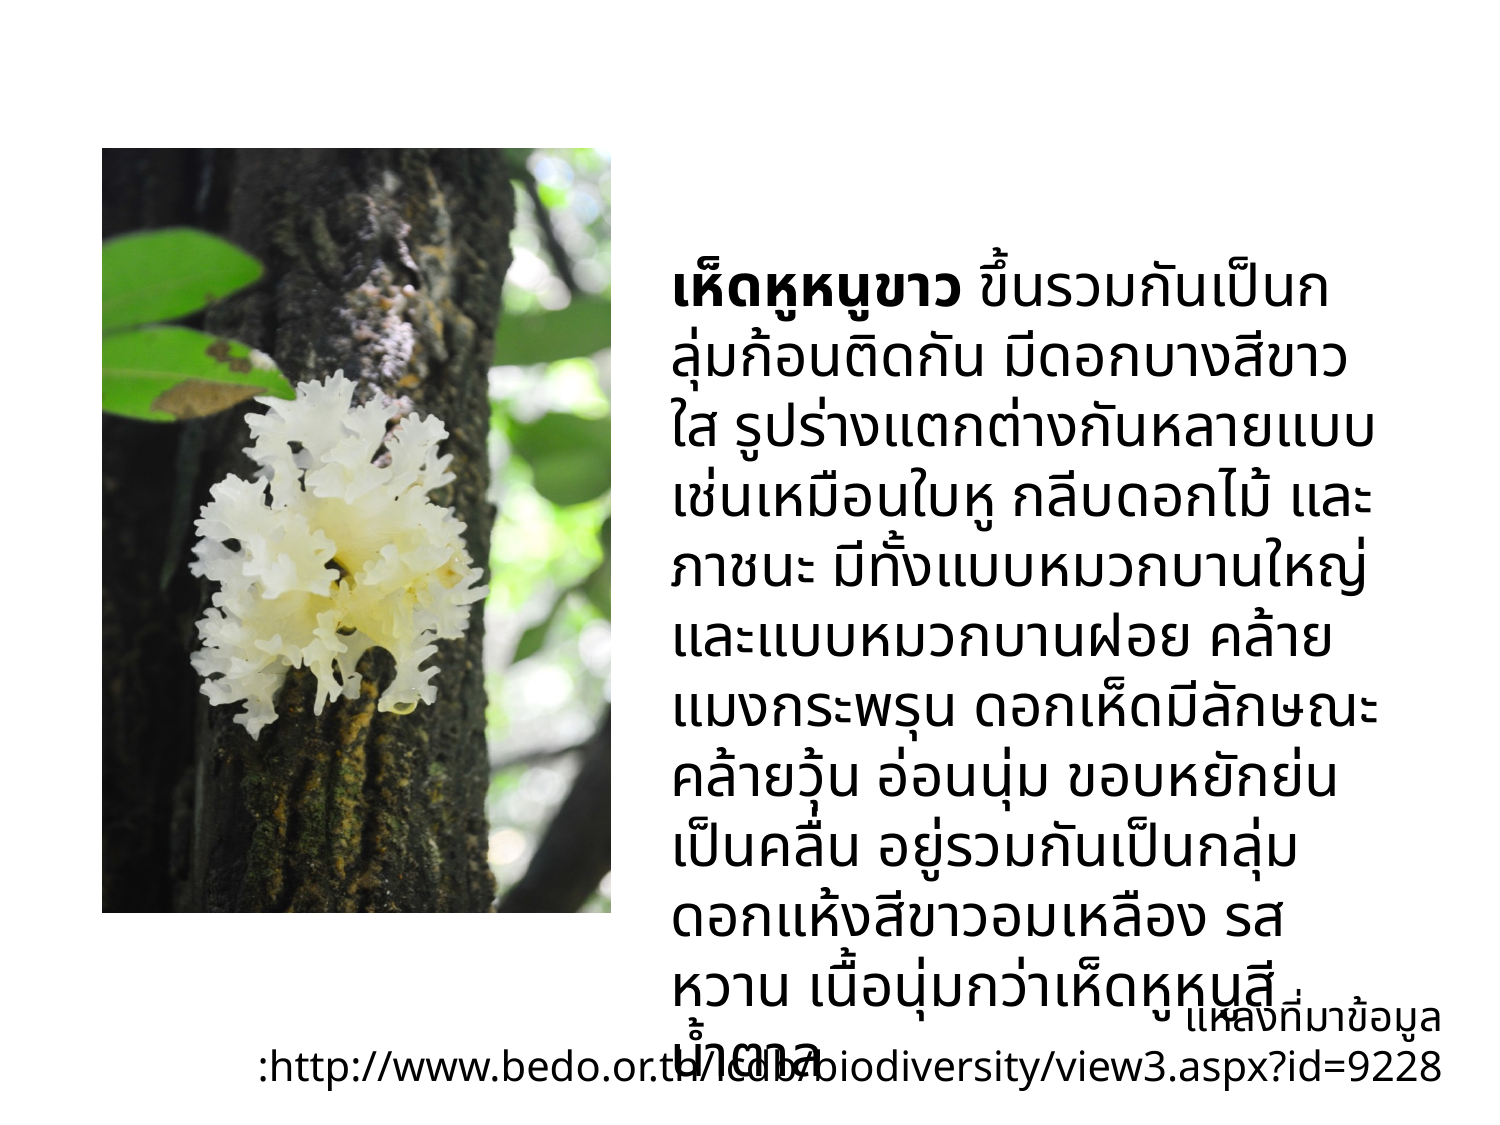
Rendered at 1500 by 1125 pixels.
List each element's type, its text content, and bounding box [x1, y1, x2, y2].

text_box เห็ดหูหนูขาว ขึ้นรวมกันเป็นกลุ่มก้อนติดกัน มีดอกบางสีขาวใส รูปร่างแตกต่างกันหลายแบบ เช่นเหมือนใบหู กลีบดอกไม้ และภาชนะ มีทั้งแบบหมวกบานใหญ่และแบบหมวกบานฝอย คล้ายแมงกระพรุน ดอกเห็ดมีลักษณะคล้ายวุ้น อ่อนนุ่ม ขอบหยักย่น เป็นคลื่น อยู่รวมกันเป็นกลุ่ม ดอกแห้งสีขาวอมเหลือง รสหวาน เนื้อนุ่มกว่าเห็ดหูหนูสีน้ำตาล [655, 240, 1406, 982]
text_box แหล่งที่มาข้อมูล :http://www.bedo.or.th/lcdb/biodiversity/view3.aspx?id=9228 [146, 982, 1459, 1098]
picture [102, 148, 611, 914]
